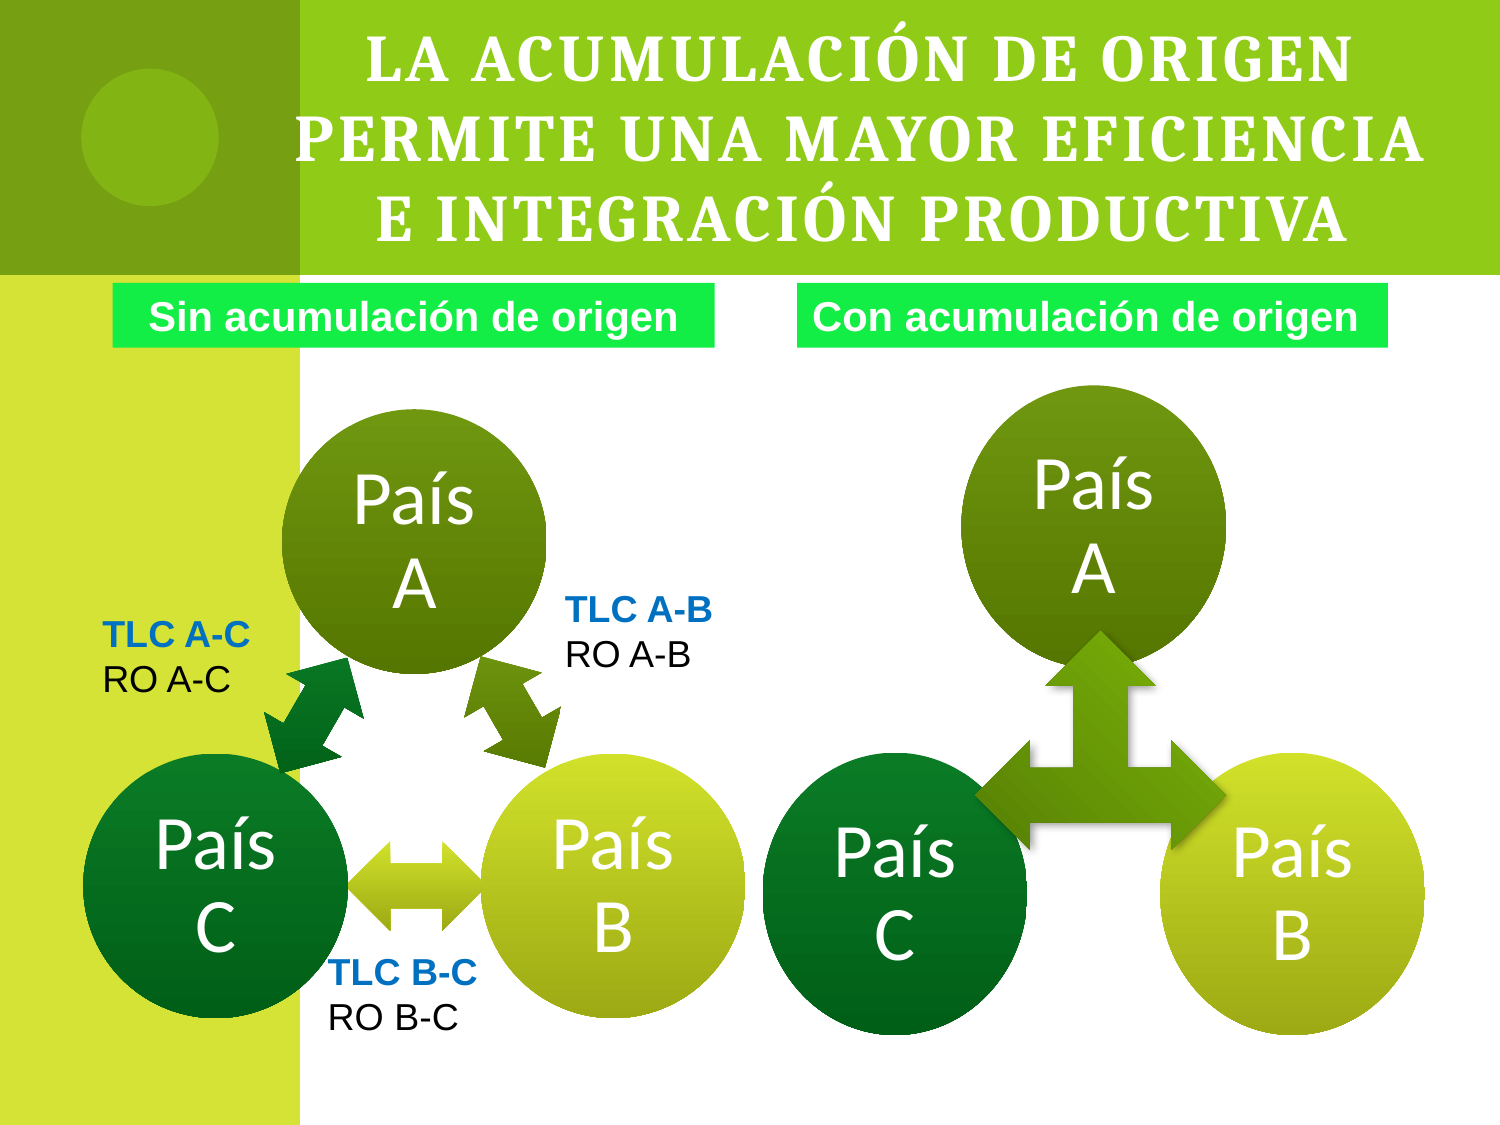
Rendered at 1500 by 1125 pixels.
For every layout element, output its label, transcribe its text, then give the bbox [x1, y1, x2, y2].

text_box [762, 385, 1426, 1036]
text_box Con acumulación de origen [797, 282, 1388, 348]
title La acumulación de origen permite una mayor eficiencia e integración productiva [253, 19, 1471, 250]
text_box Sin acumulación de origen [112, 282, 715, 313]
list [82, 315, 746, 1112]
